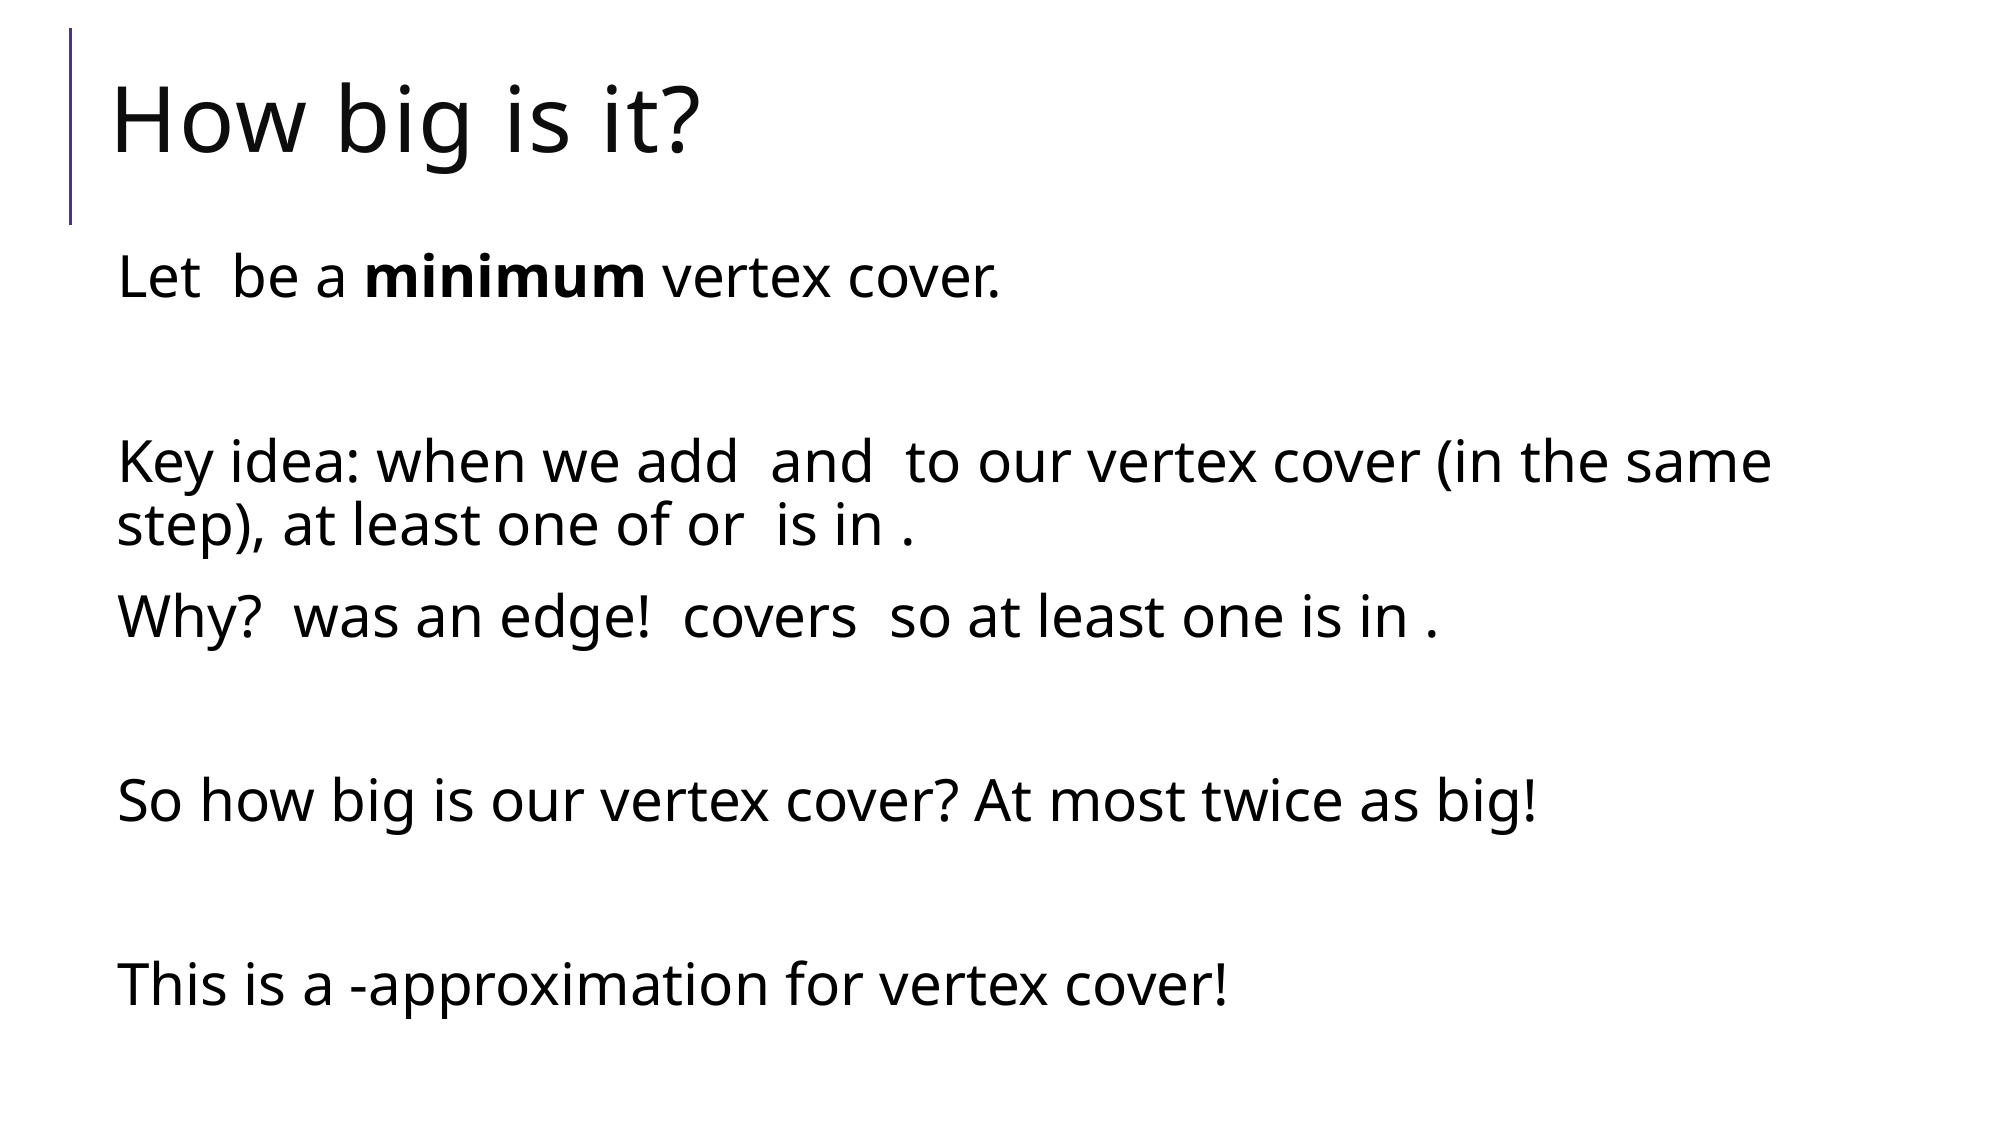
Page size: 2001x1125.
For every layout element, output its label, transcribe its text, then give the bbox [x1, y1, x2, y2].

title How big is it? [94, 43, 1930, 210]
